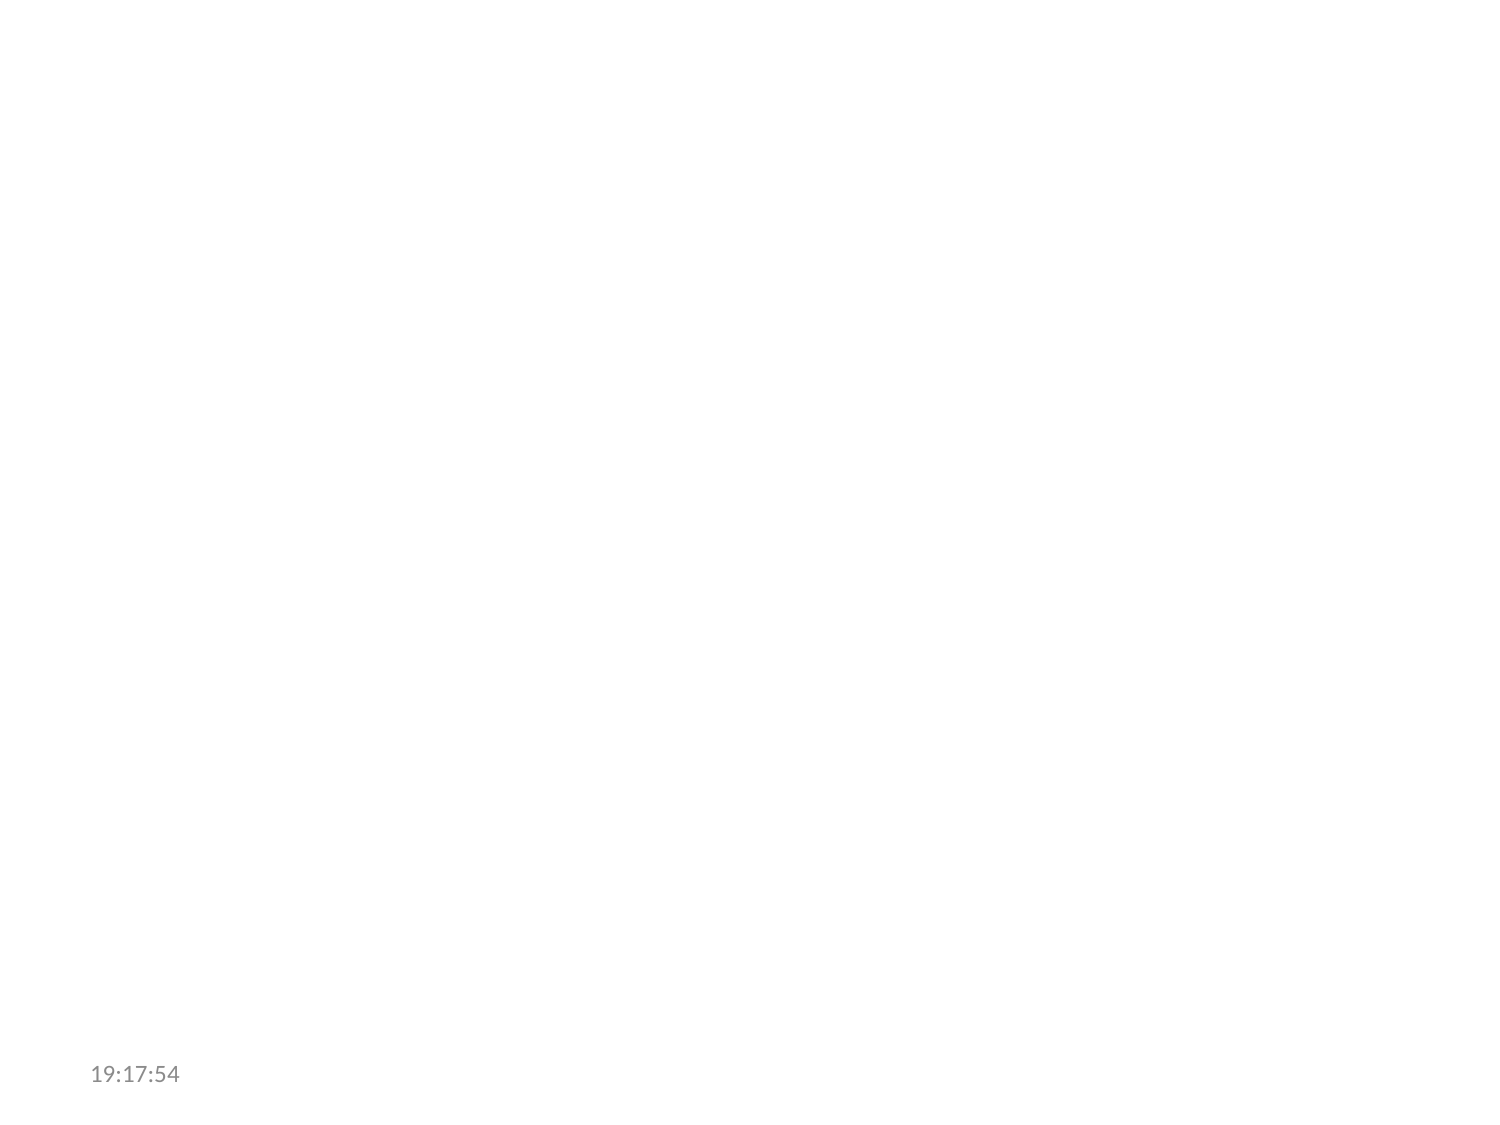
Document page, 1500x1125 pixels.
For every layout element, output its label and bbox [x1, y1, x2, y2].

slide_number [75, 1042, 425, 1103]
